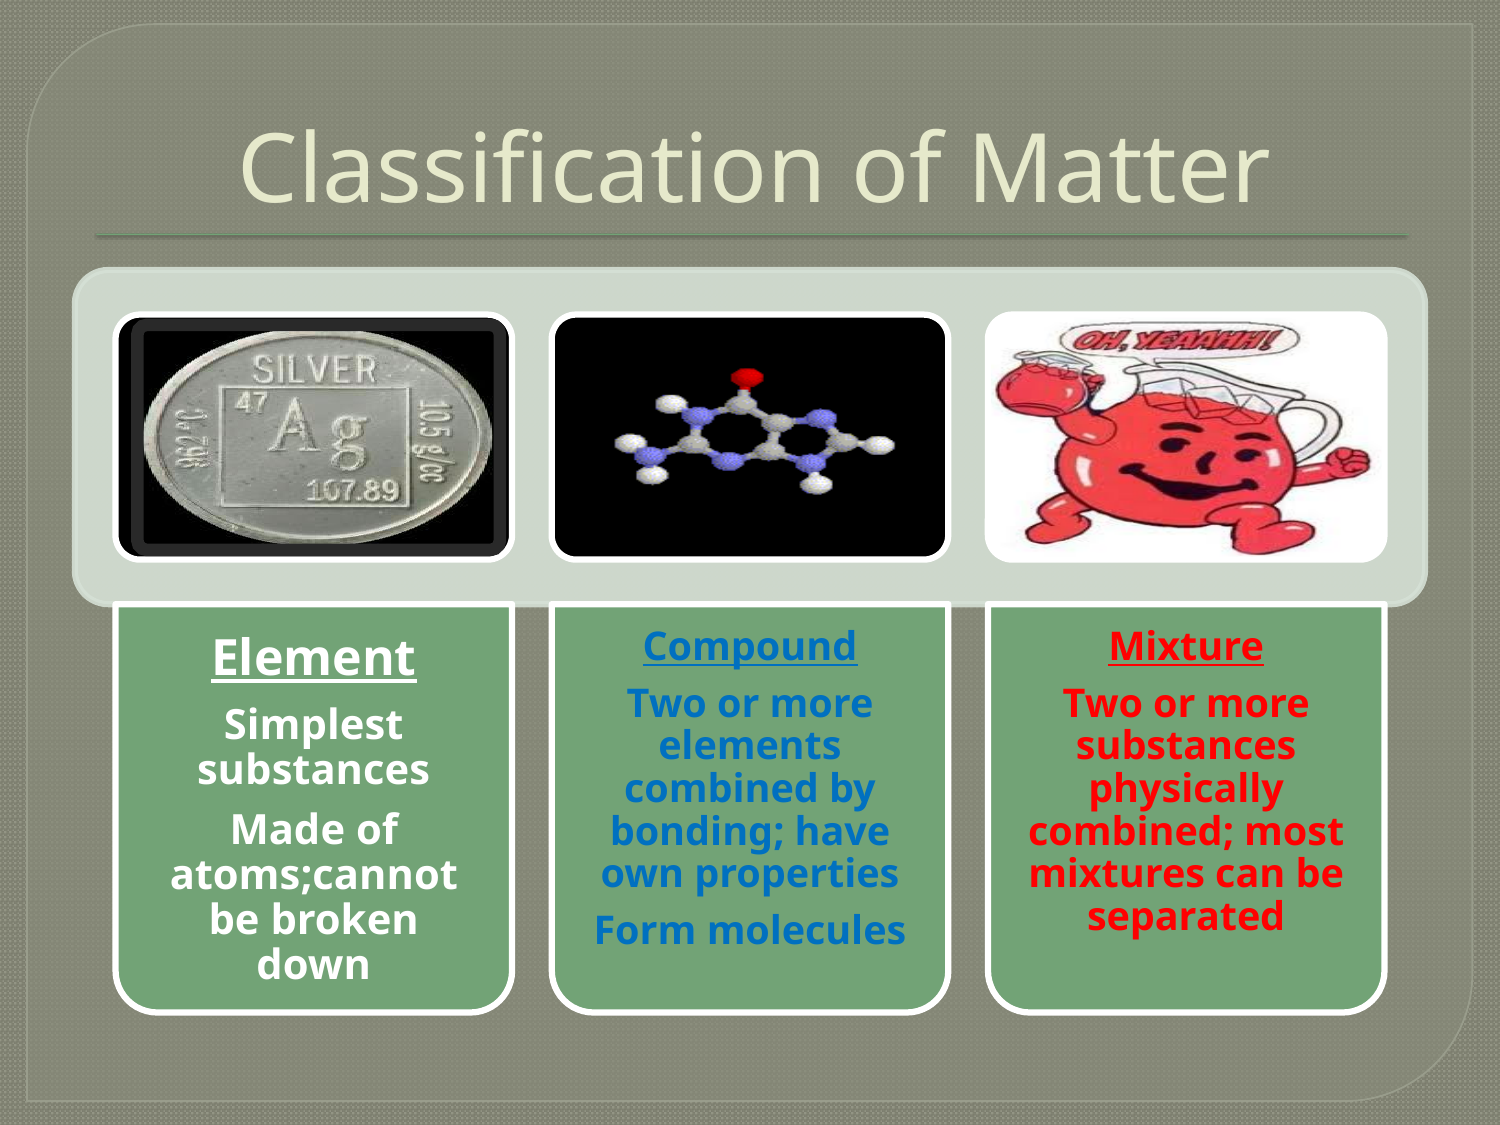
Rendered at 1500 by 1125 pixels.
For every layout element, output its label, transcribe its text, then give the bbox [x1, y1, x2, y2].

title Classification of Matter [75, 41, 1425, 230]
picture [137, 324, 501, 551]
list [74, 269, 1426, 1013]
